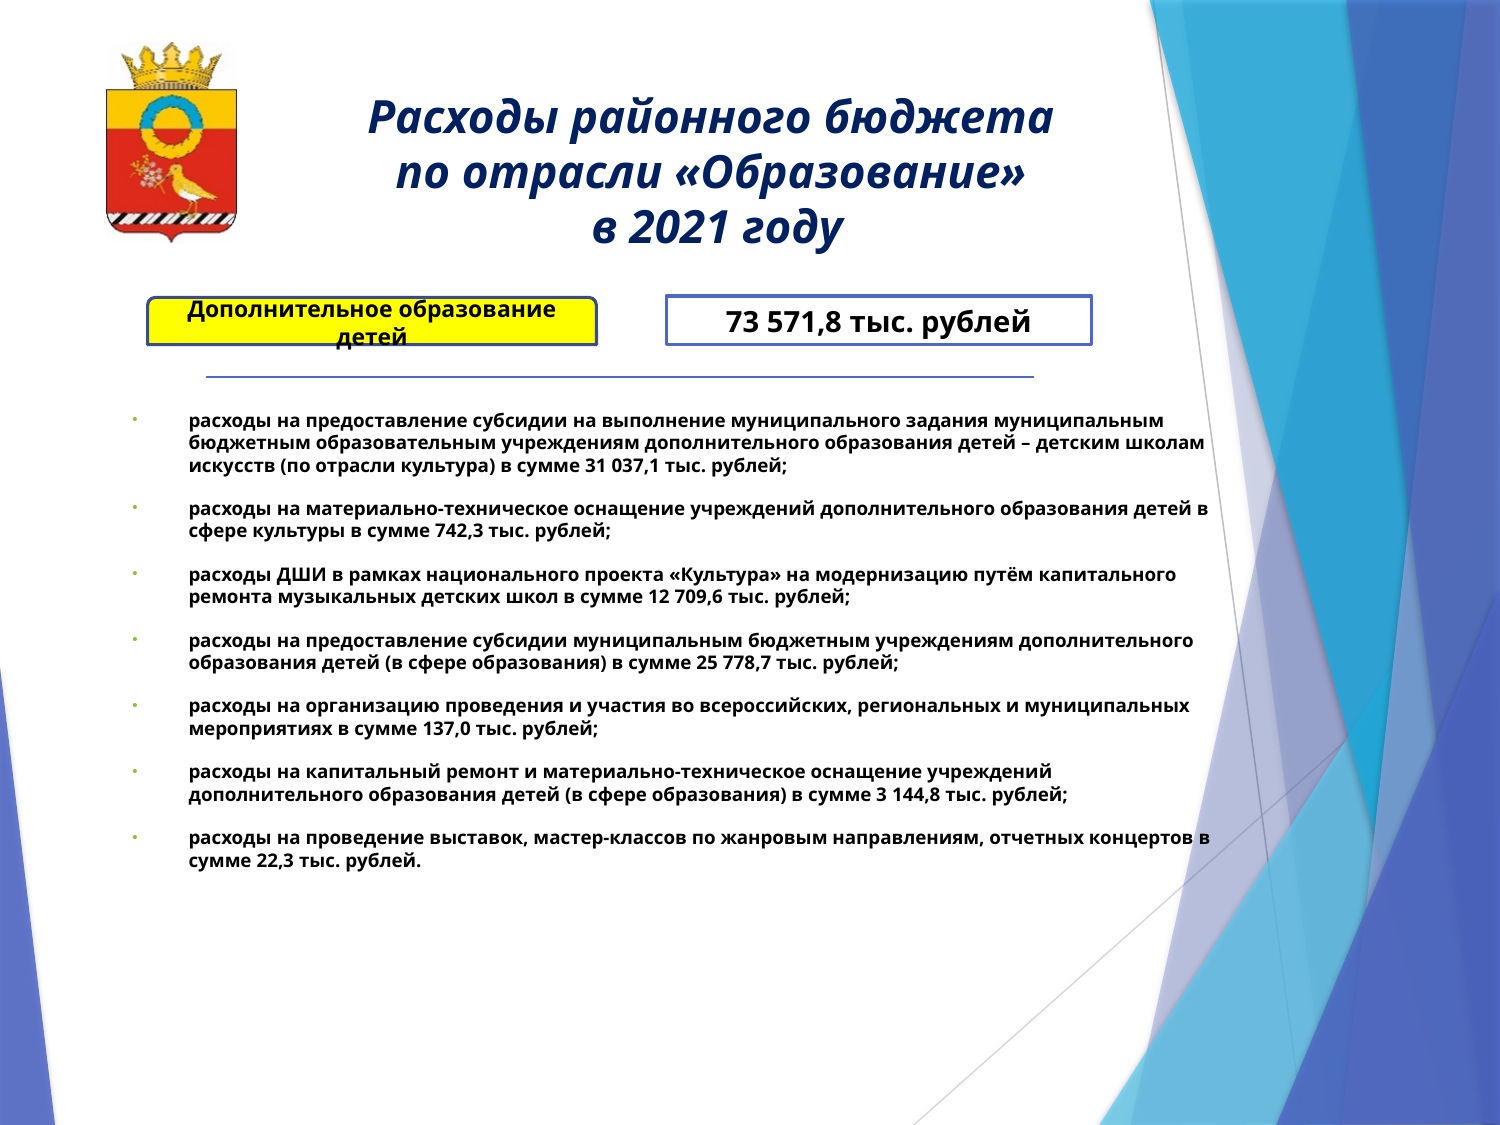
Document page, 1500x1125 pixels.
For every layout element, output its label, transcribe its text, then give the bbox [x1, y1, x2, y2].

text_box Дополнительное образование детей [146, 295, 599, 347]
text_box [123, 42, 1329, 787]
text_box [41, 267, 1247, 1106]
text_box 73 571,8 тыс. рублей [665, 294, 1093, 346]
text_box расходы на предоставление субсидии на выполнение муниципального задания муниципальным бюджетным образовательным учреждениям дополнительного образования детей – детским школам искусств (по отрасли культура) в сумме 31 037,1 тыс. рублей; расходы на материально-техническое оснащение учреждений дополнительного образования детей в сфере культуры в сумме 742,3 тыс. рублей; расходы ДШИ в рамках национального проекта «Культура» на модернизацию путём капитального ремонта музыкальных детских школ в сумме 12 709,6 тыс. рублей; расходы на предоставление субсидии муниципальным бюджетным учреждениям дополнительного образования детей (в сфере образования) в сумме 25 778,7 тыс. рублей; расходы на организацию проведения и участия во всероссийских, региональных и муниципальных мероприятиях в сумме 137,0 тыс. рублей; расходы на капитальный ремонт и материально-техническое оснащение учреждений дополнительного образования детей (в сфере образования) в сумме 3 144,8 тыс. рублей; расходы на проведение выставок, мастер-классов по жанровым направлениям, отчетных концертов в сумме 22,3 тыс. рублей. [117, 400, 1228, 879]
title Расходы районного бюджета по отрасли «Образование» в 2021 году [270, 80, 1164, 298]
picture [105, 42, 237, 244]
text_box [66, 468, 1271, 976]
